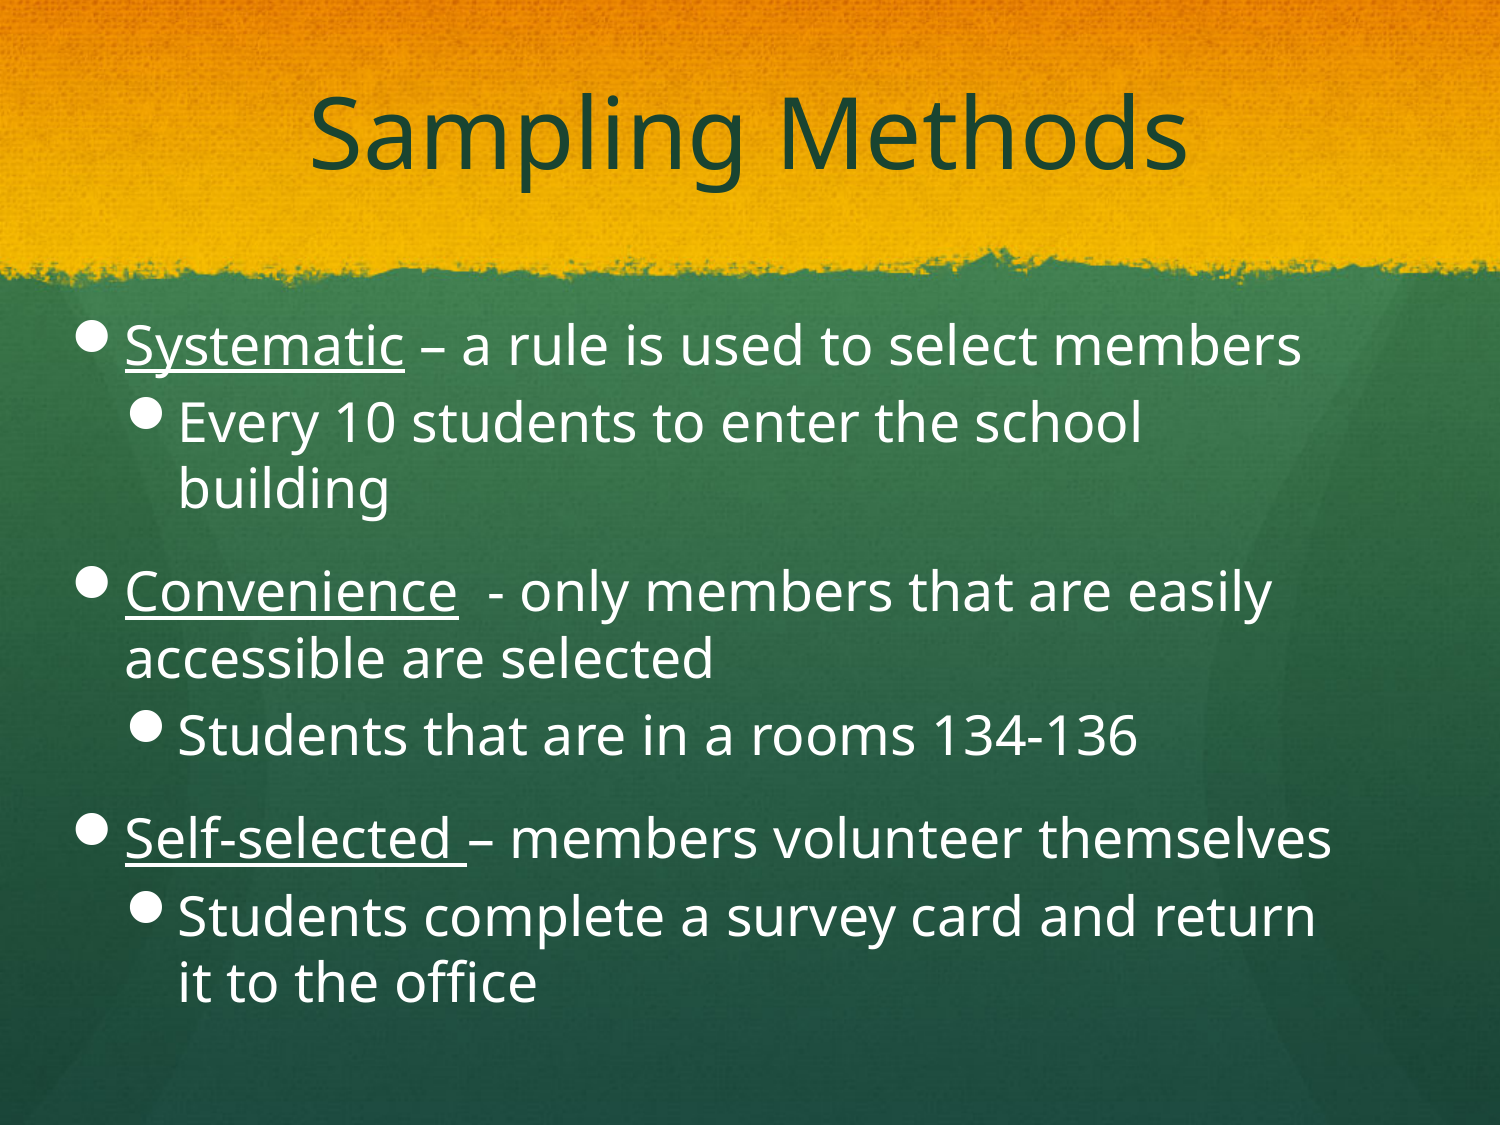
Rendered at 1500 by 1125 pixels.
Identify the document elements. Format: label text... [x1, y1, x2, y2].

picture [0, 0, 1500, 1125]
list Systematic – a rule is used to select members Every 10 students to enter the school building Convenience - only members that are easily accessible are selected Students that are in a rooms 134-136 Self-selected – members volunteer themselves Students complete a survey card and return it to the office [55, 302, 1375, 1061]
title Sampling Methods [125, 13, 1375, 246]
